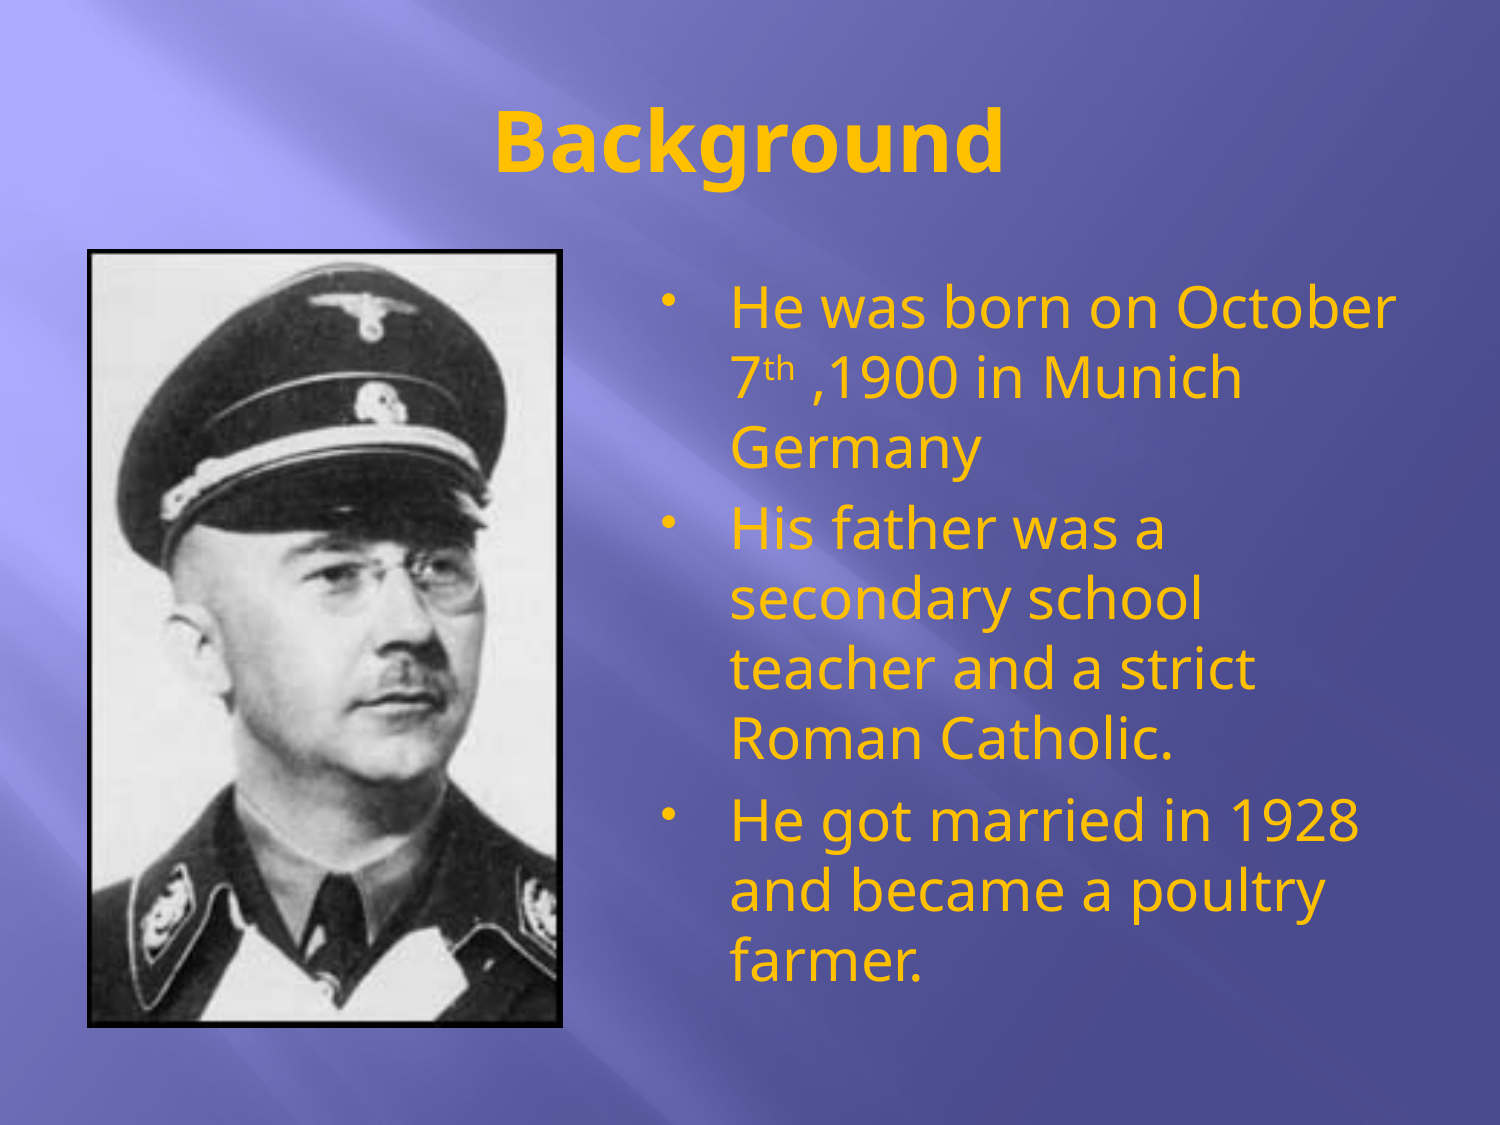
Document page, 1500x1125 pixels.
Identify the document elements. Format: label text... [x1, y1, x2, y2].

picture [87, 249, 563, 1028]
title Background [75, 45, 1425, 233]
list He was born on October 7th ,1900 in Munich Germany His father was a secondary school teacher and a strict Roman Catholic. He got married in 1928 and became a poultry farmer. [624, 262, 1438, 1023]
